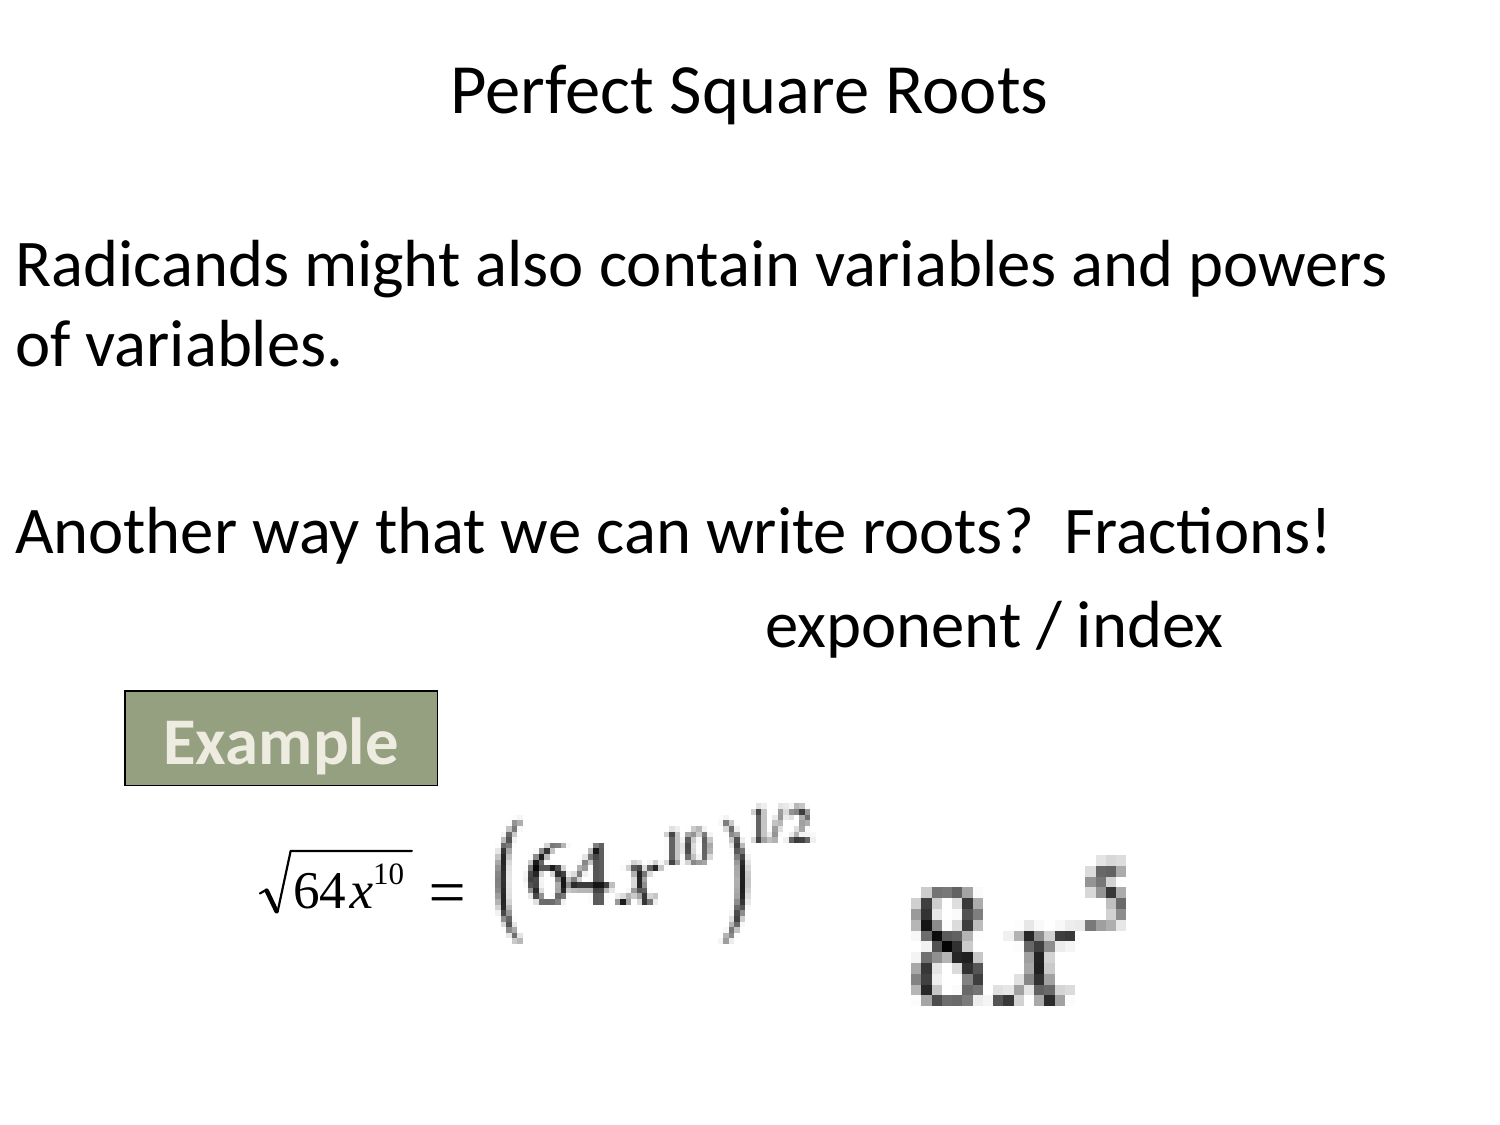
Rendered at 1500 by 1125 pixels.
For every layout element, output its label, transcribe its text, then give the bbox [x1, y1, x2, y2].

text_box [249, 837, 463, 927]
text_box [485, 787, 817, 957]
title Perfect Square Roots [75, 35, 1425, 136]
text_box Example [124, 690, 438, 786]
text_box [891, 823, 1148, 1030]
list Radicands might also contain variables and powers of variables. Another way that we can write roots? Fractions! exponent / index [0, 212, 1464, 691]
